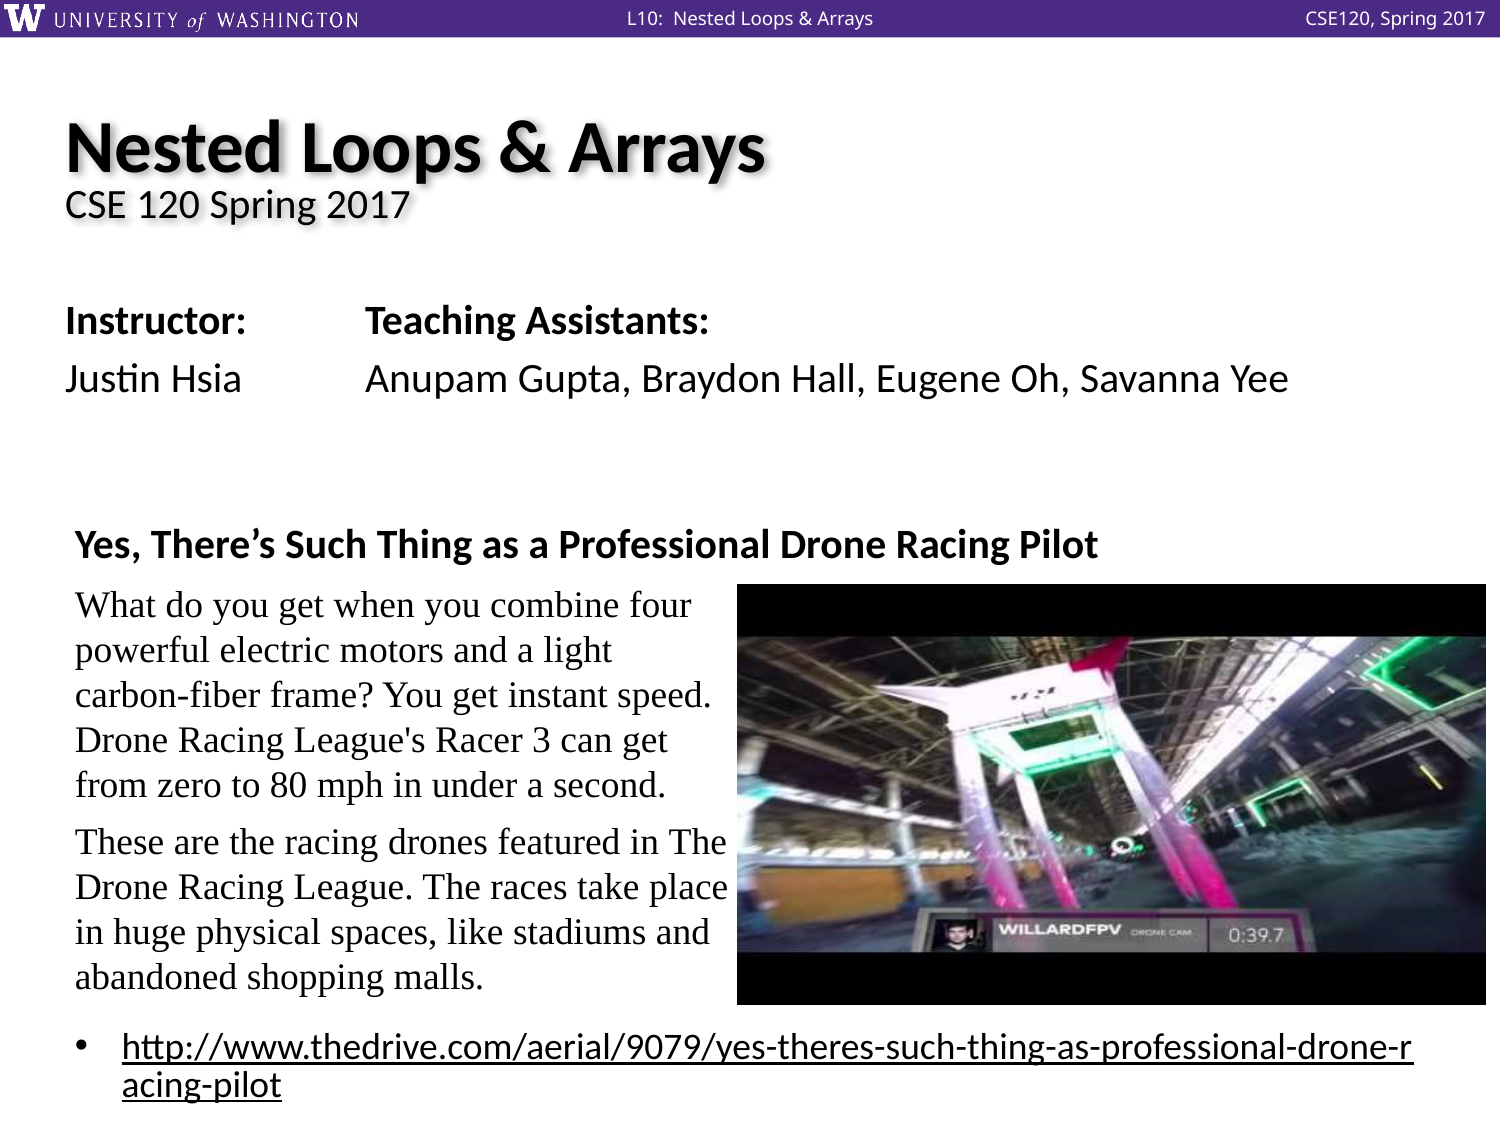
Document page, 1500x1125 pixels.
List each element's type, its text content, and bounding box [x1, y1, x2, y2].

title Nested Loops & Arrays CSE 120 Spring 2017 [49, 49, 1326, 284]
subtitle Instructor: Teaching Assistants: Justin Hsia Anupam Gupta, Braydon Hall, Eugene Oh, Savanna Yee [49, 284, 1423, 436]
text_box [735, 583, 1487, 1006]
picture [4, 4, 358, 32]
text_box Yes, There’s Such Thing as a Professional Drone Racing Pilot What do you get when you combine four powerful electric motors and a light carbon-fiber frame? You get instant speed. Drone Racing League's Racer 3 can get from zero to 80 mph in under a second. These are the racing drones featured in The Drone Racing League. The races take place in huge physical spaces, like stadiums and abandoned shopping malls. http://www.thedrive.com/aerial/9079/yes-theres-such-thing-as-professional-drone-racing-pilot [59, 509, 1440, 1120]
